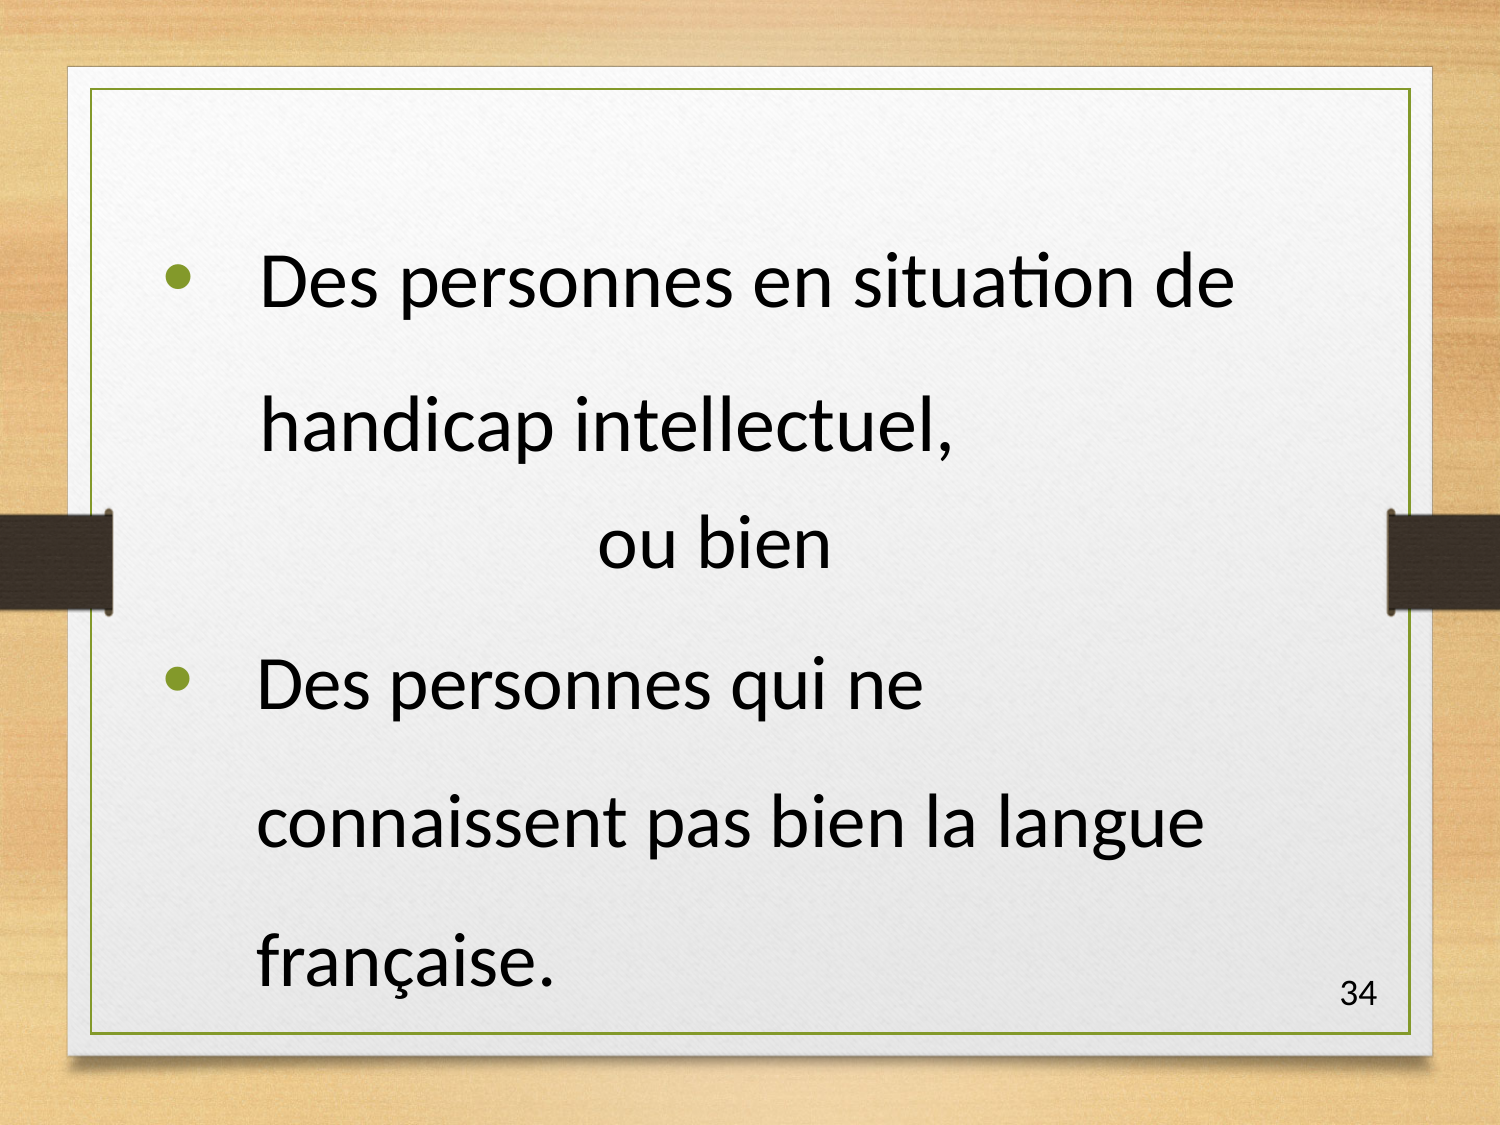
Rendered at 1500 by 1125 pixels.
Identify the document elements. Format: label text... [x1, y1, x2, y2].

picture [0, 0, 1500, 1125]
text_box ou bien [204, 437, 1227, 578]
text_box Des personnes qui ne connaissent pas bien la langue française. [147, 578, 1284, 1010]
list Des personnes en situation de handicap intellectuel, [147, 172, 1353, 476]
text_box 34 [1324, 960, 1399, 1020]
